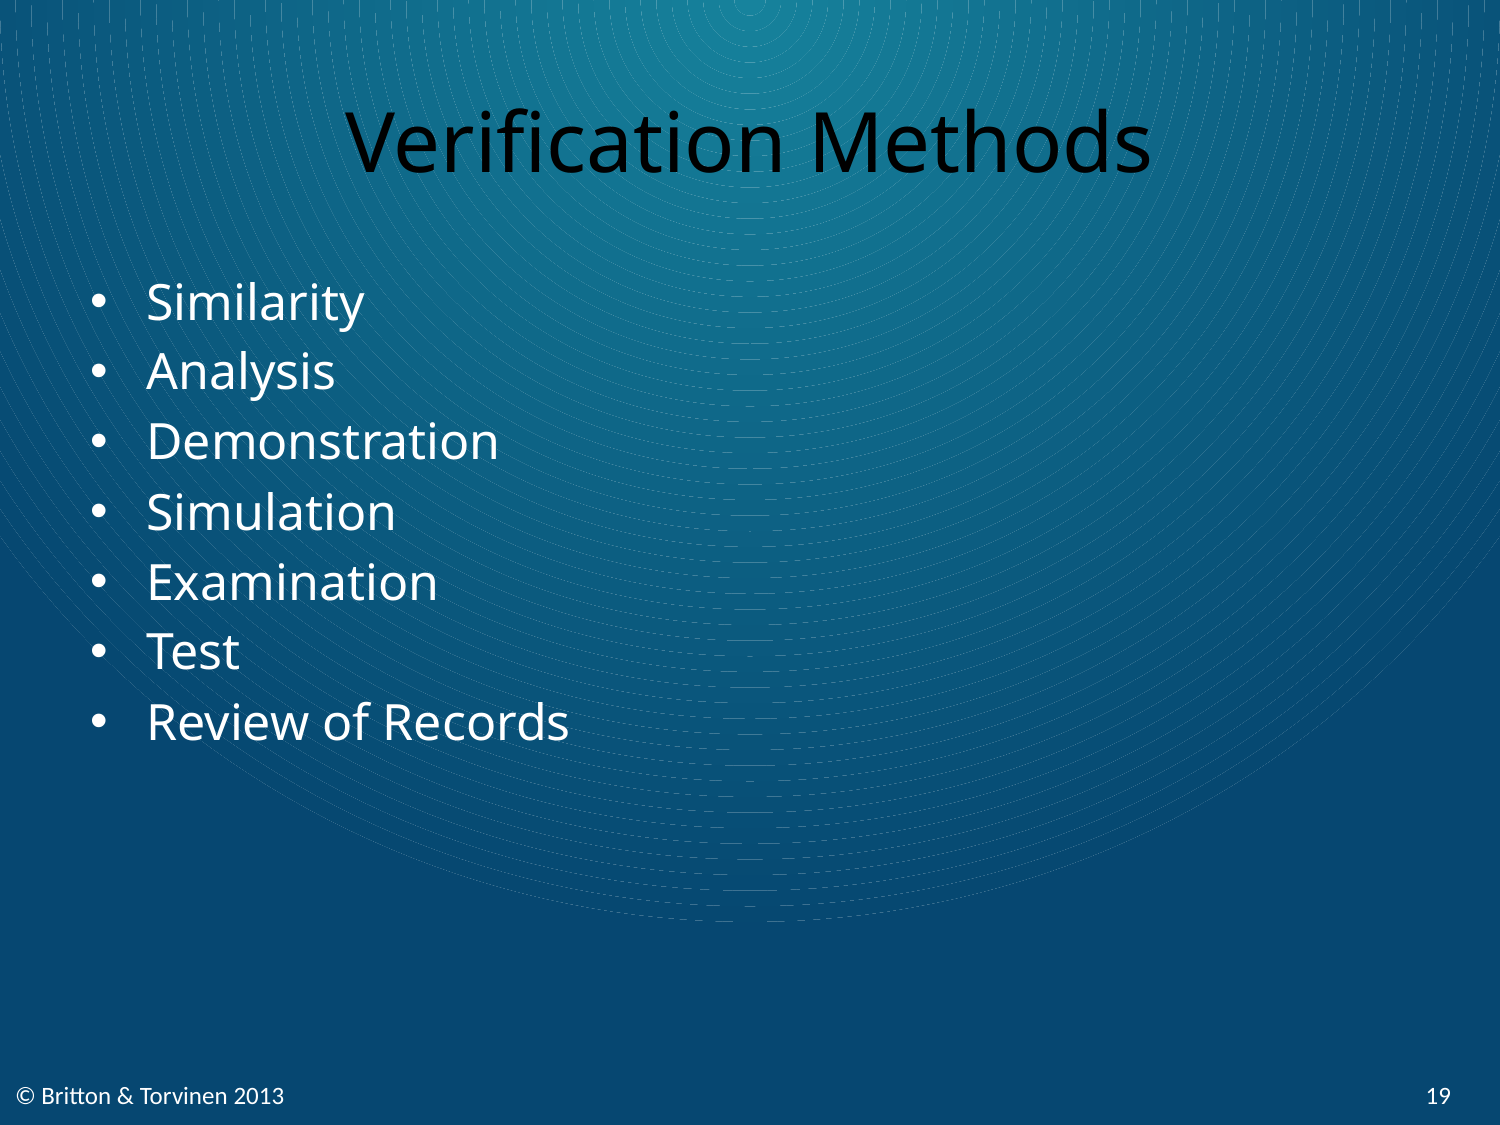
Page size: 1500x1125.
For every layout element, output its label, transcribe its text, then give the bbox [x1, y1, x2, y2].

list Similarity Analysis Demonstration Simulation Examination Test Review of Records [75, 262, 1425, 1005]
slide_number 19 [1116, 1065, 1467, 1125]
footer © Britton & Torvinen 2013 [0, 1065, 475, 1125]
title Verification Methods [75, 45, 1425, 233]
